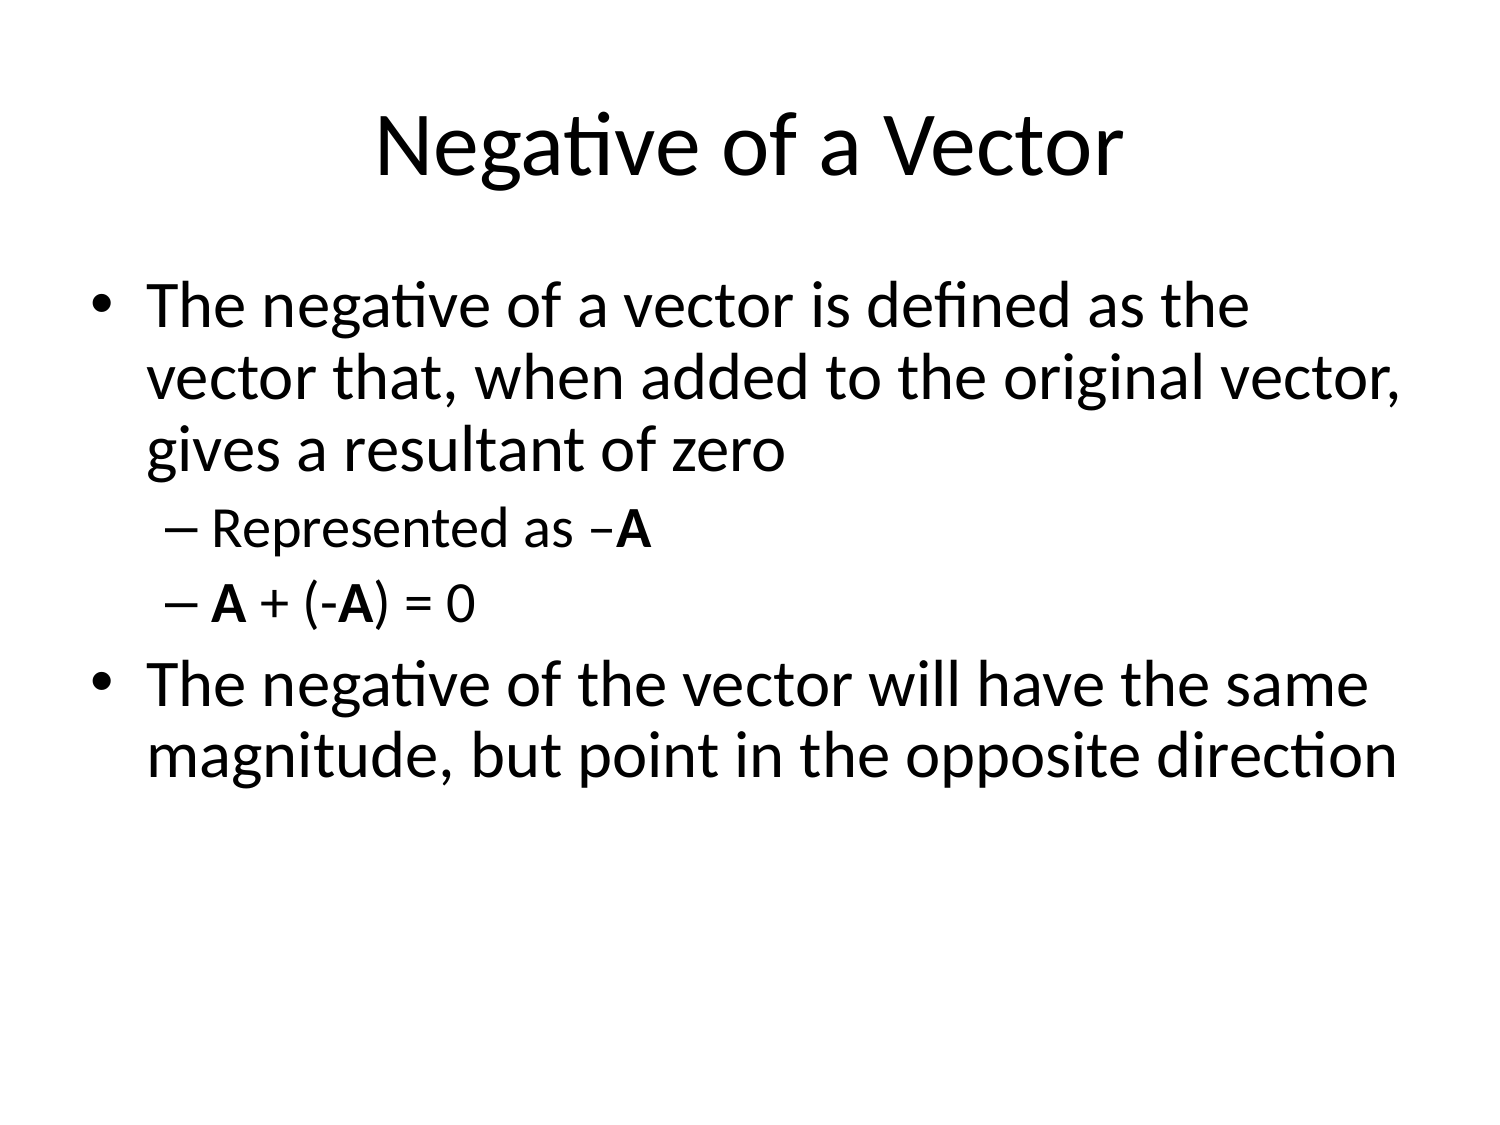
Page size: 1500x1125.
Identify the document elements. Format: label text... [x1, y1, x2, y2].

list The negative of a vector is defined as the vector that, when added to the original vector, gives a resultant of zero Represented as –A A + (-A) = 0 The negative of the vector will have the same magnitude, but point in the opposite direction [75, 262, 1425, 1005]
title Negative of a Vector [75, 45, 1425, 233]
